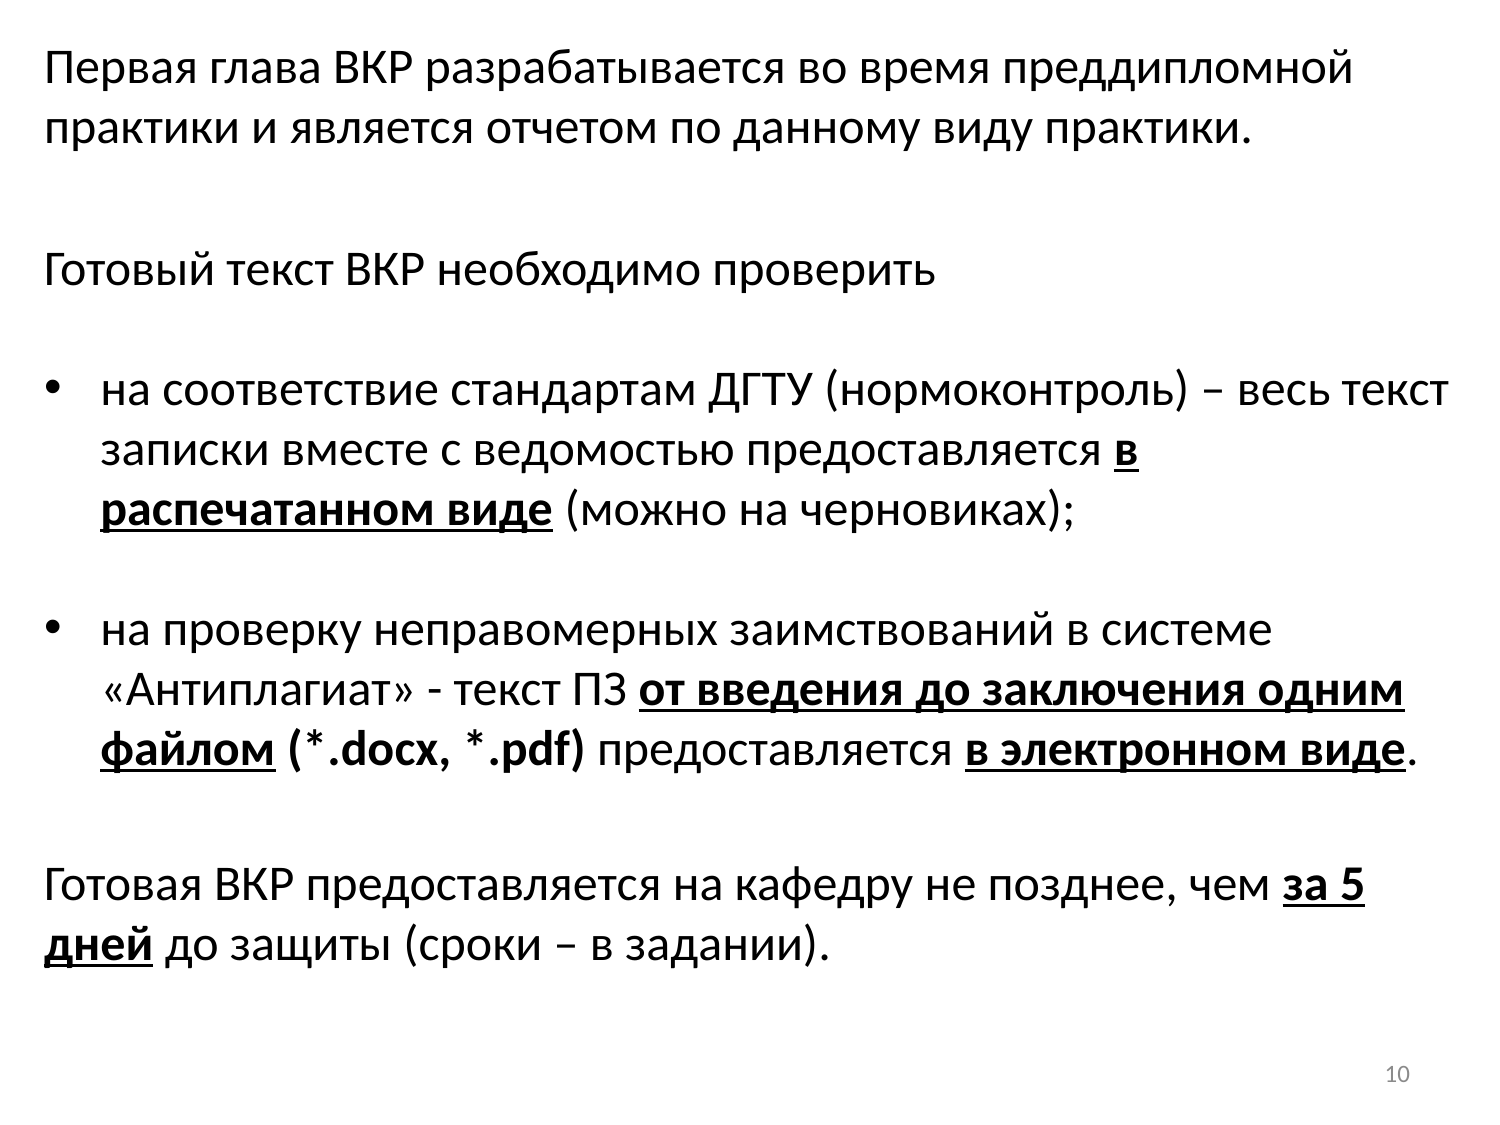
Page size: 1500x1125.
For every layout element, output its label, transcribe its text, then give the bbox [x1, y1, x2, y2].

slide_number 10 [1074, 1042, 1425, 1103]
text_box Первая глава ВКР разрабатывается во время преддипломной практики и является отчетом по данному виду практики. Готовый текст ВКР необходимо проверить на соответствие стандартам ДГТУ (нормоконтроль) – весь текст записки вместе с ведомостью предоставляется в распечатанном виде (можно на черновиках); на проверку неправомерных заимствований в системе «Антиплагиат» - текст ПЗ от введения до заключения одним файлом (*.docx, *.pdf) предоставляется в электронном виде. Готовая ВКР предоставляется на кафедру не позднее, чем за 5 дней до защиты (сроки – в задании). [29, 26, 1495, 979]
